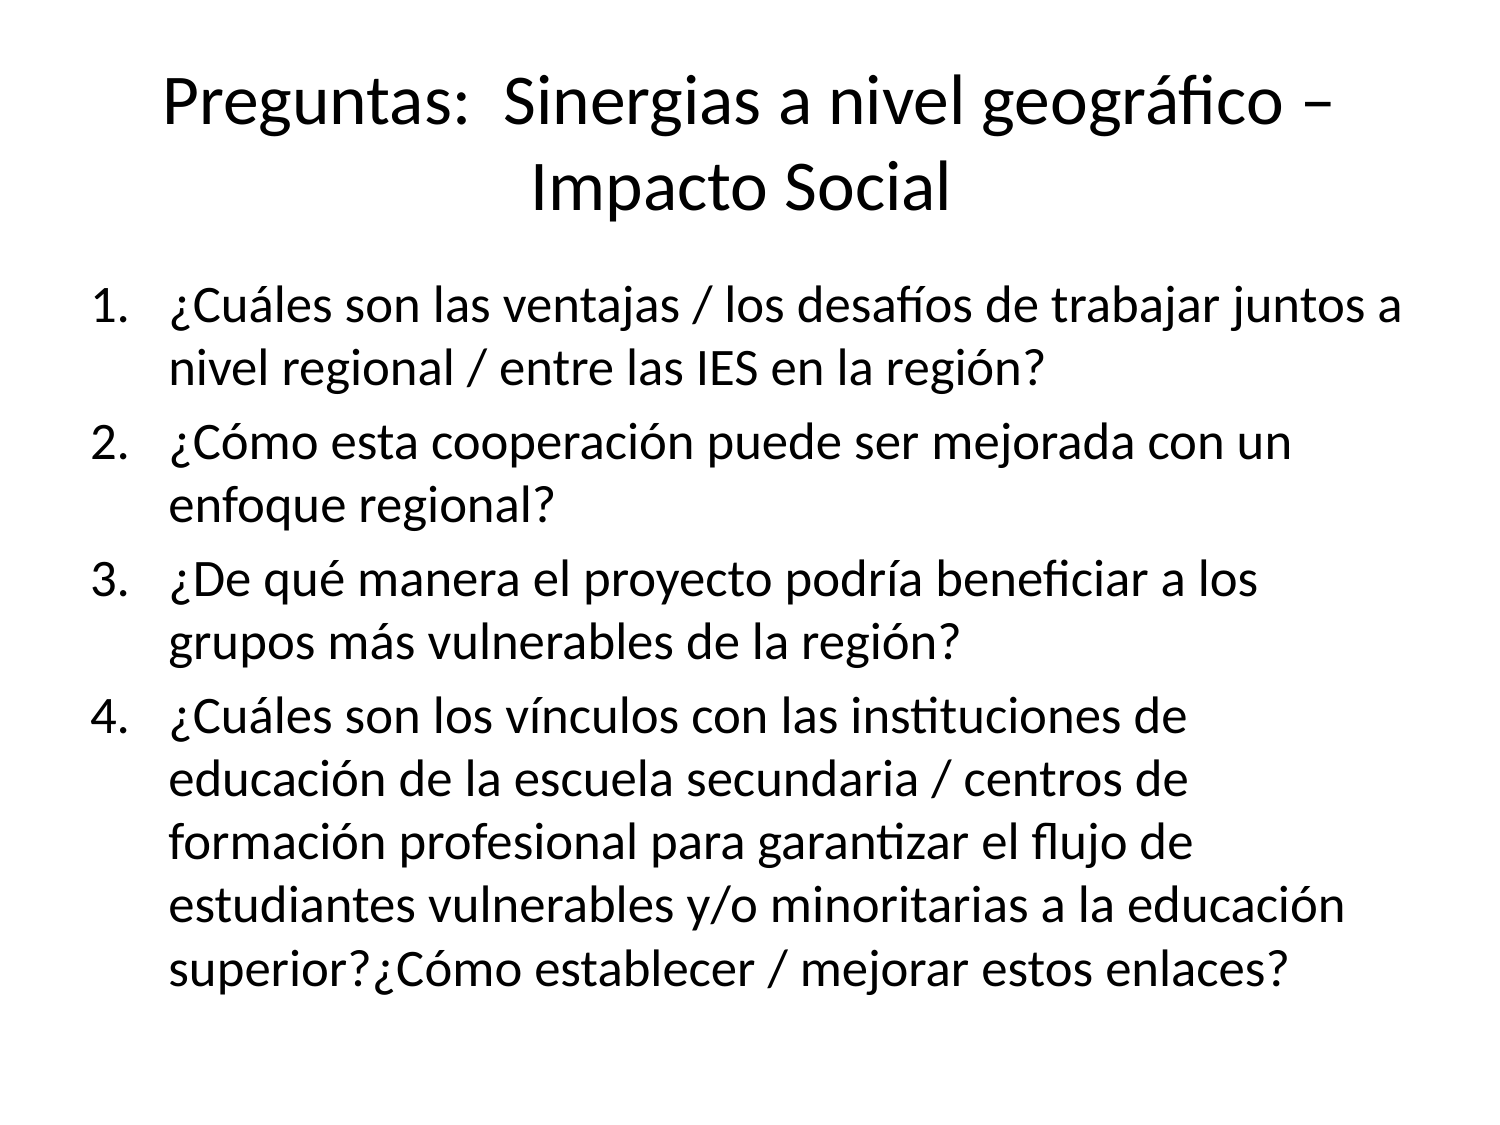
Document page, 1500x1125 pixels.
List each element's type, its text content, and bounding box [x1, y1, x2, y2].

title Preguntas: Sinergias a nivel geográfico – Impacto Social [75, 45, 1425, 233]
list ¿Cuáles son las ventajas / los desafíos de trabajar juntos a nivel regional / entre las IES en la región? ¿Cómo esta cooperación puede ser mejorada con un enfoque regional? ¿De qué manera el proyecto podría beneficiar a los grupos más vulnerables de la región? ¿Cuáles son los vínculos con las instituciones de educación de la escuela secundaria / centros de formación profesional para garantizar el flujo de estudiantes vulnerables y/o minoritarias a la educación superior?¿Cómo establecer / mejorar estos enlaces? [75, 262, 1425, 1005]
